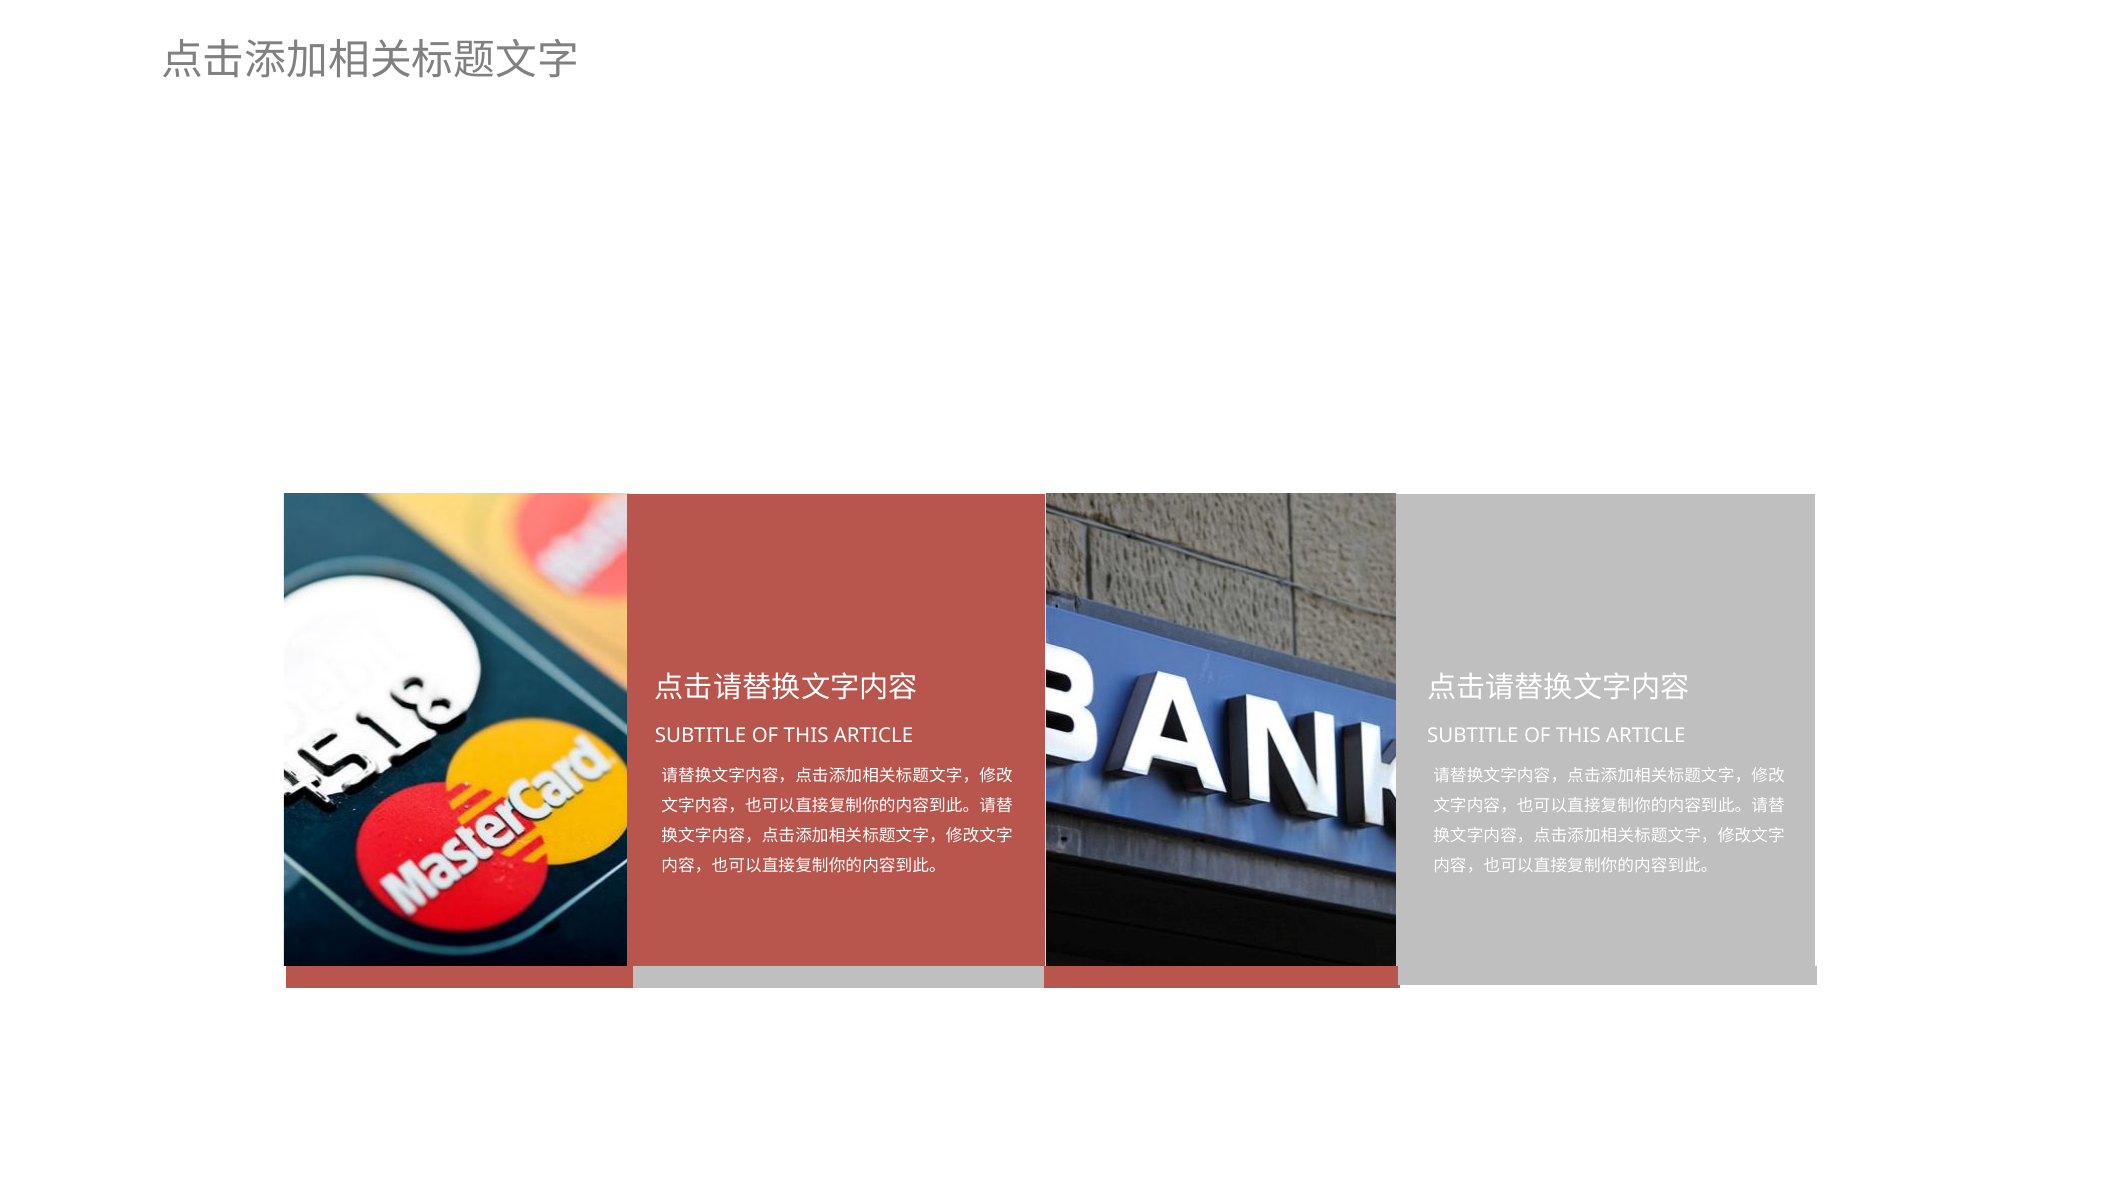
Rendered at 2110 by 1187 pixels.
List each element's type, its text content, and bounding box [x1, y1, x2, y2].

text_box [1395, 494, 1815, 965]
text_box [1044, 965, 1400, 988]
text_box 点击添加相关标题文字 [145, 22, 630, 94]
text_box 请替换文字内容，点击添加相关标题文字，修改文字内容，也可以直接复制你的内容到此。请替换文字内容，点击添加相关标题文字，修改文字内容，也可以直接复制你的内容到此。 [1433, 754, 1791, 872]
text_box SUBTITLE OF THIS ARTICLE [654, 719, 1004, 749]
text_box [633, 966, 1044, 988]
text_box [626, 494, 1046, 966]
text_box SUBTITLE OF THIS ARTICLE [1427, 719, 1776, 749]
text_box [286, 965, 633, 988]
text_box [1045, 492, 1397, 965]
text_box [1398, 965, 1818, 986]
text_box 请替换文字内容，点击添加相关标题文字，修改文字内容，也可以直接复制你的内容到此。请替换文字内容，点击添加相关标题文字，修改文字内容，也可以直接复制你的内容到此。 [661, 754, 1019, 872]
text_box 点击请替换文字内容 [654, 662, 937, 709]
text_box 点击请替换文字内容 [1427, 662, 1709, 709]
text_box [283, 492, 632, 967]
